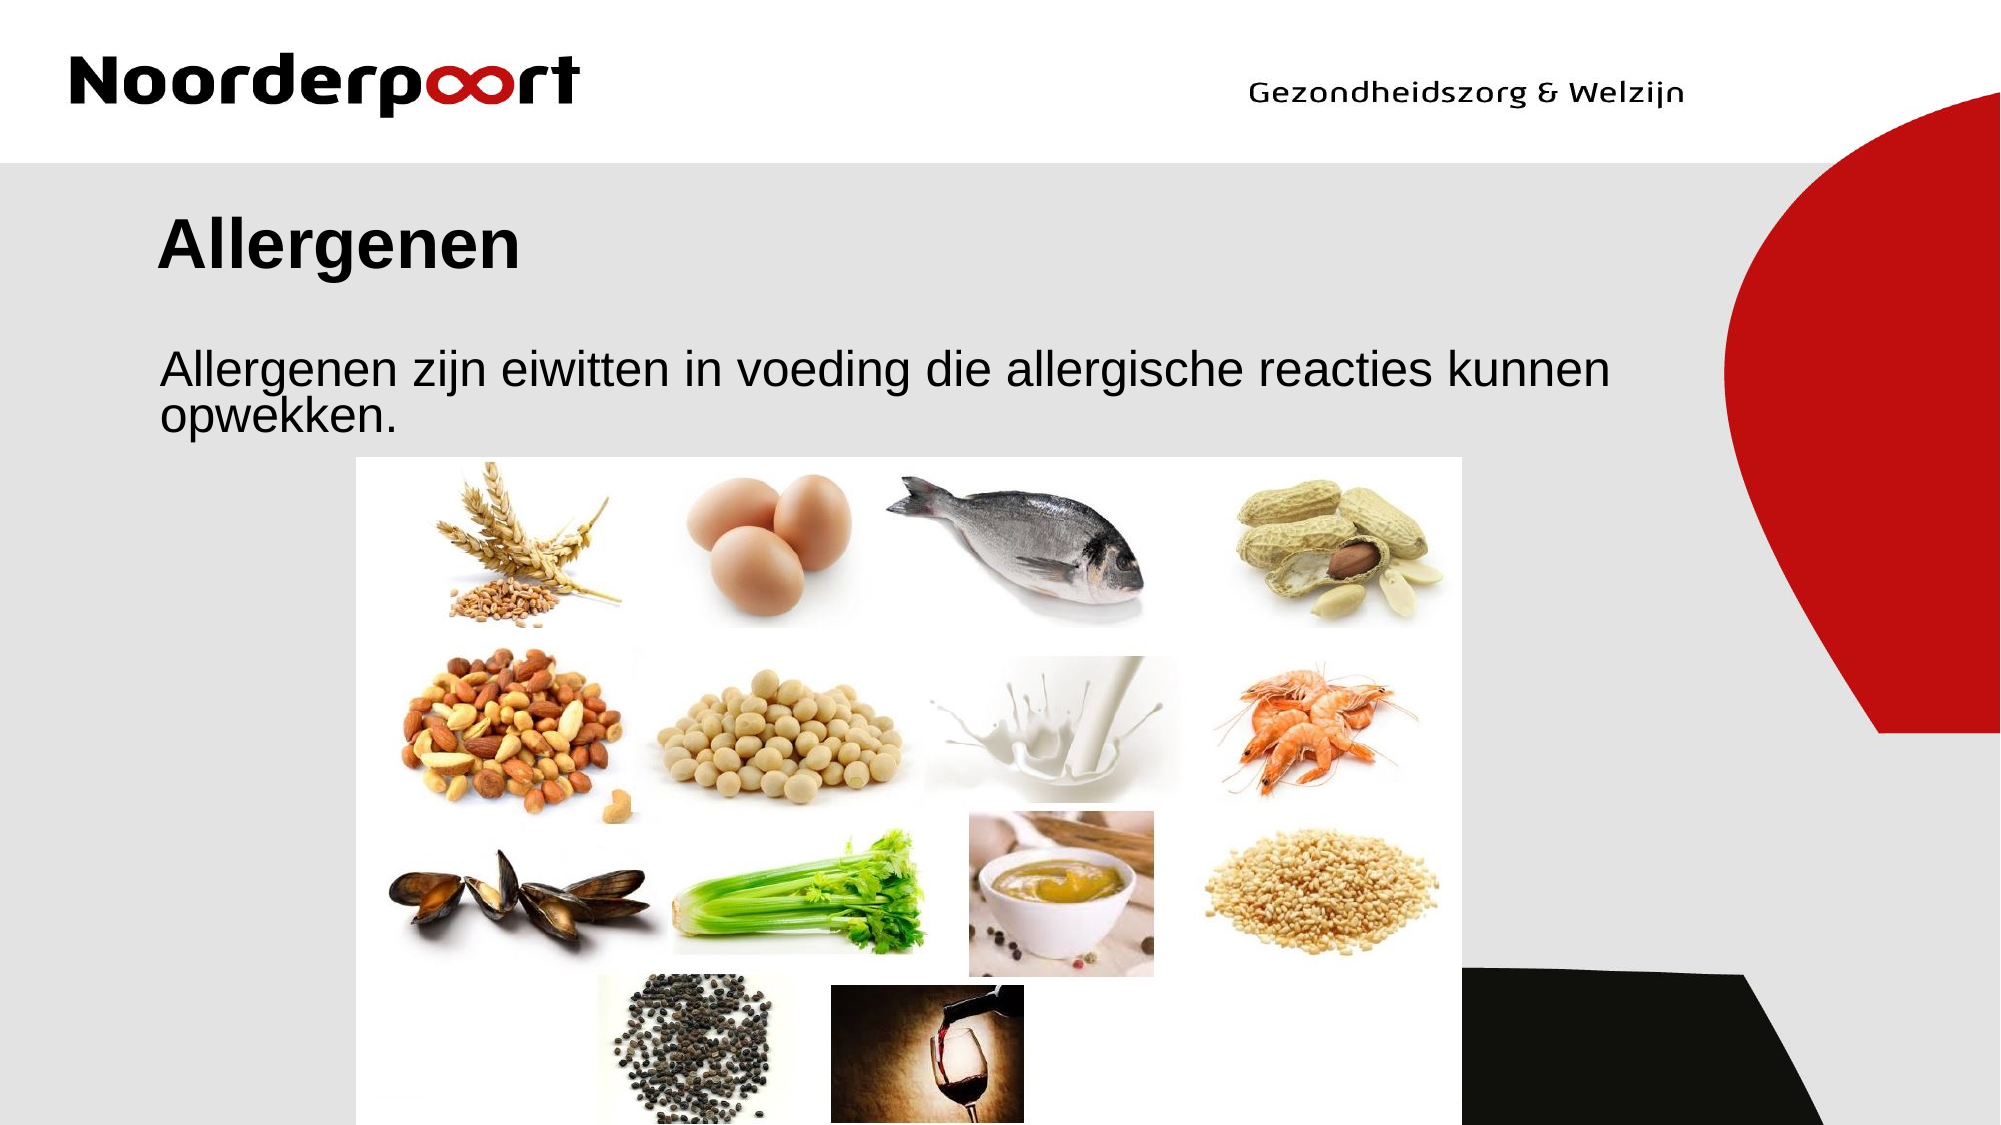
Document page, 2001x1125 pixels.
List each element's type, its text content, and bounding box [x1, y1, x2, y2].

picture [0, 0, 2001, 1125]
title Allergenen [141, 187, 1720, 294]
list Allergenen zijn eiwitten in voeding die allergische reacties kunnen opwekken. [144, 343, 1723, 927]
